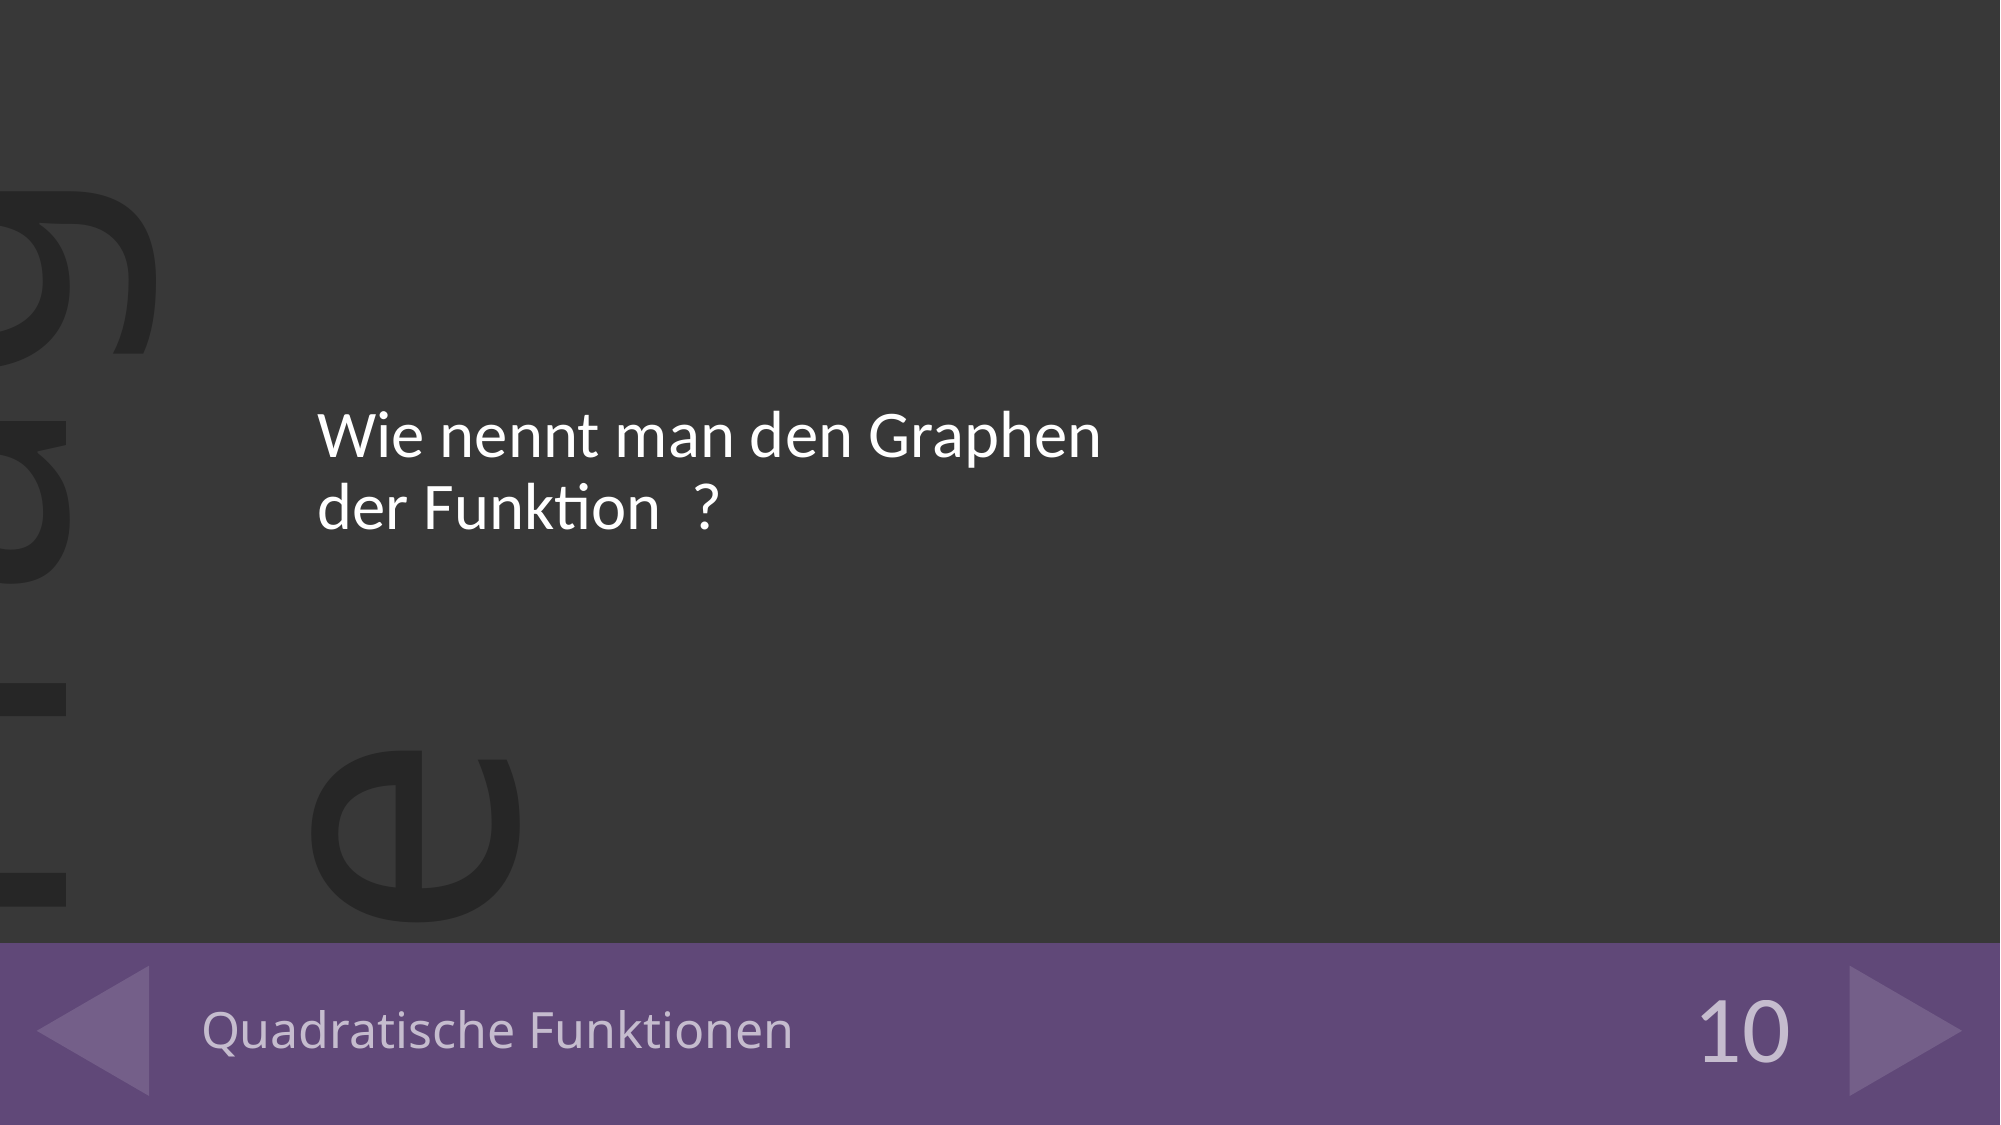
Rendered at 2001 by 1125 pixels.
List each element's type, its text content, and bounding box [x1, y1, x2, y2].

title Quadratische Funktionen [185, 967, 1494, 1097]
list 10 [1494, 967, 1806, 1097]
